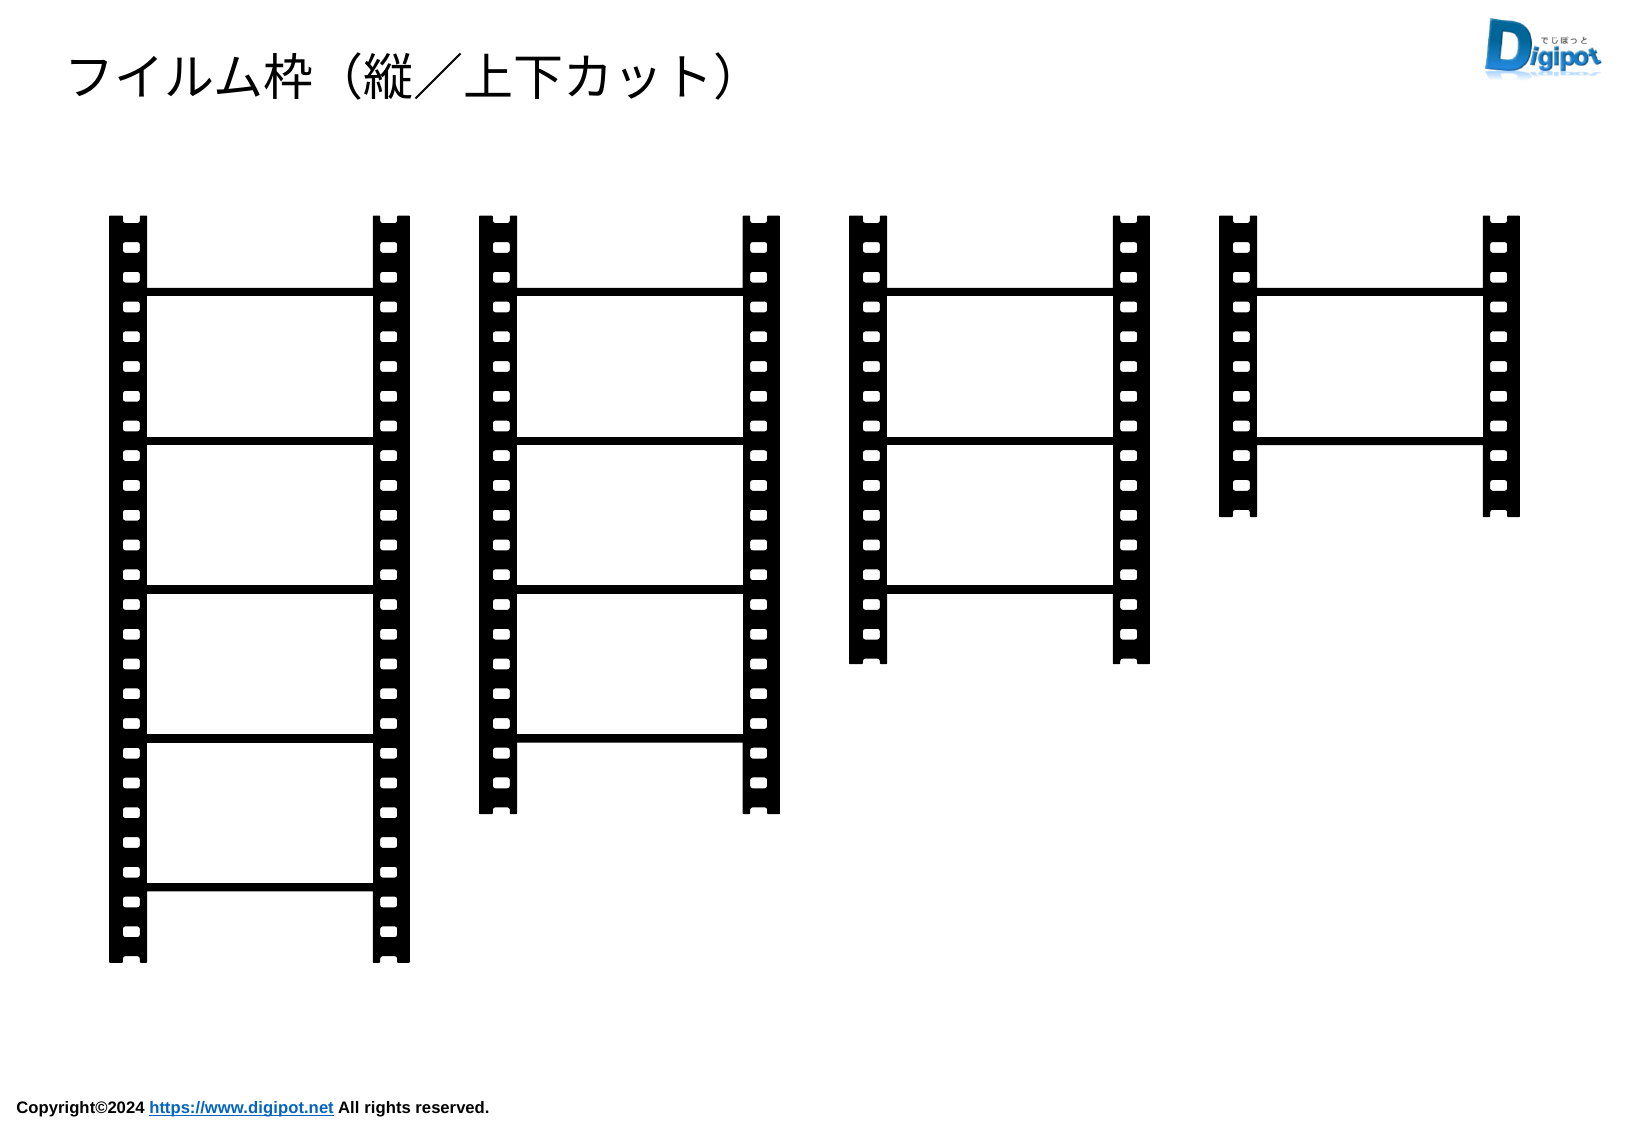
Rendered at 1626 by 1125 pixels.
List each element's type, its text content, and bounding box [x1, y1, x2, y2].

text_box [1219, 216, 1520, 517]
text_box フイルム枠（縦／上下カット） [49, 38, 779, 113]
text_box [109, 216, 410, 963]
text_box [849, 216, 1150, 664]
text_box [479, 216, 780, 814]
picture [1485, 18, 1602, 82]
